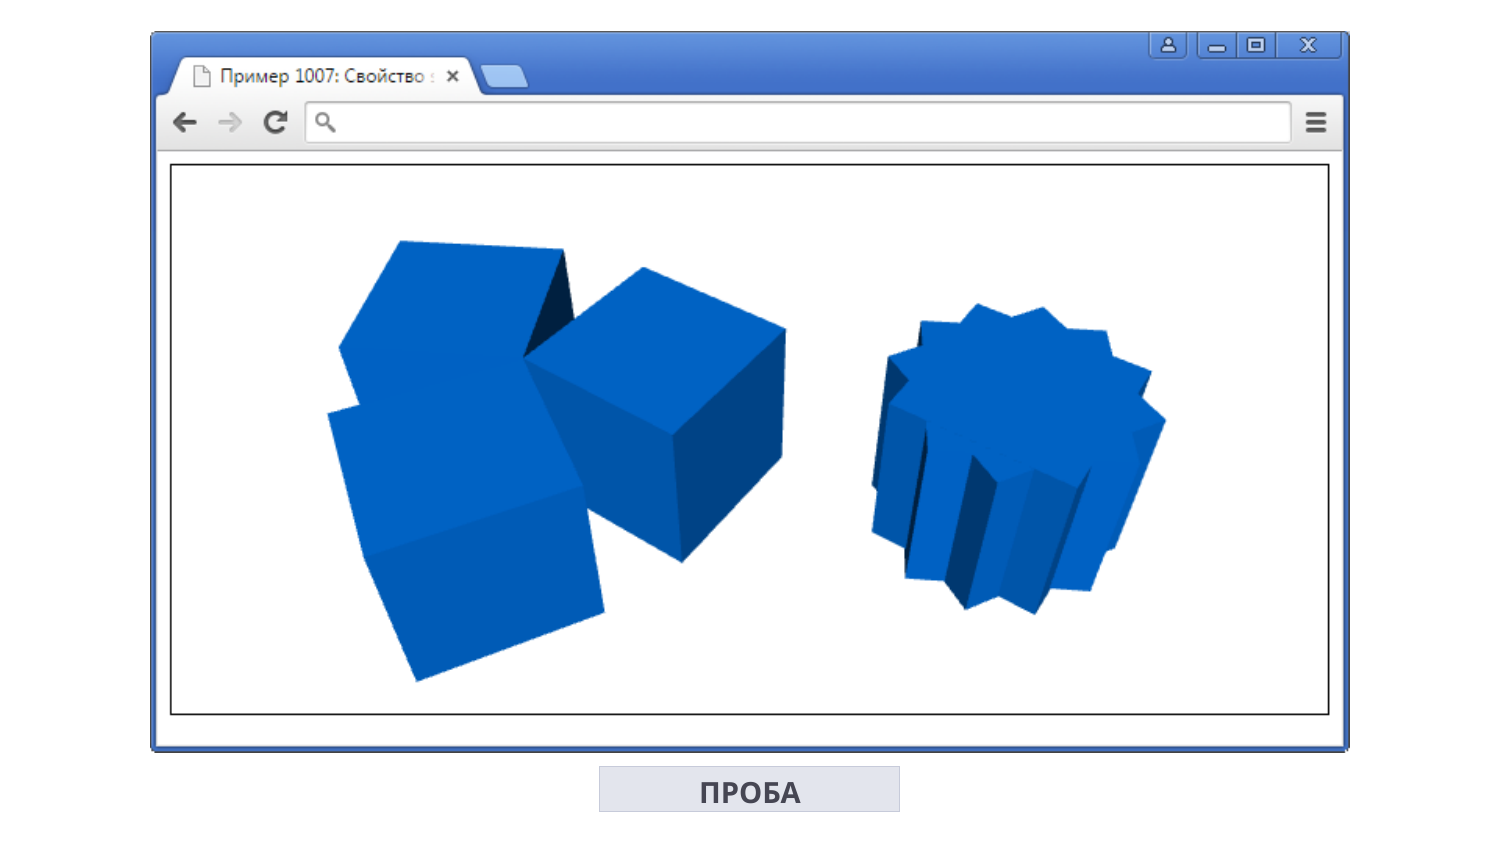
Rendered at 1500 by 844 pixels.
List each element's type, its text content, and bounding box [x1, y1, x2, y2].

text_box ПРОБА [599, 766, 900, 812]
picture [149, 31, 1351, 753]
